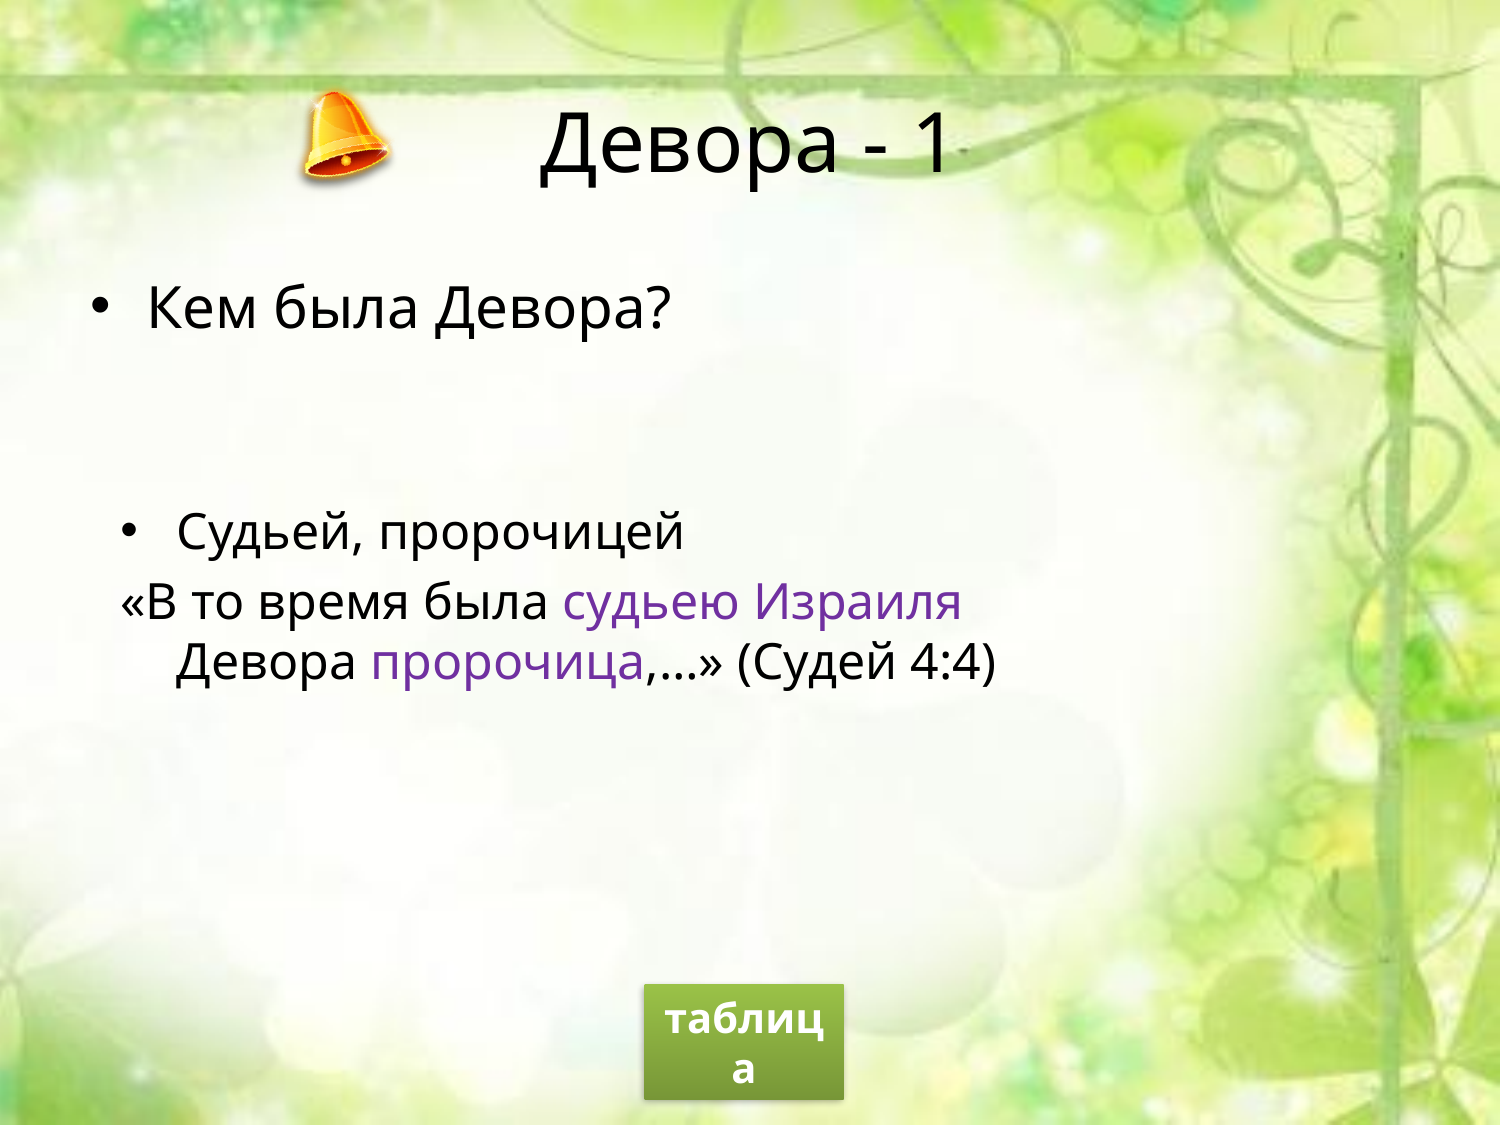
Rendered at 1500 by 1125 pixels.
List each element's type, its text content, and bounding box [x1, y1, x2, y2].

list Судьей, пророчицей «В то время была судьею Израиля Девора пророчица,…» (Судей 4:4) [105, 492, 1125, 844]
title Девора - 1 [75, 45, 1425, 233]
picture [0, 0, 1500, 1125]
list Кем была Девора? [75, 262, 738, 411]
text_box таблица [644, 984, 844, 1100]
